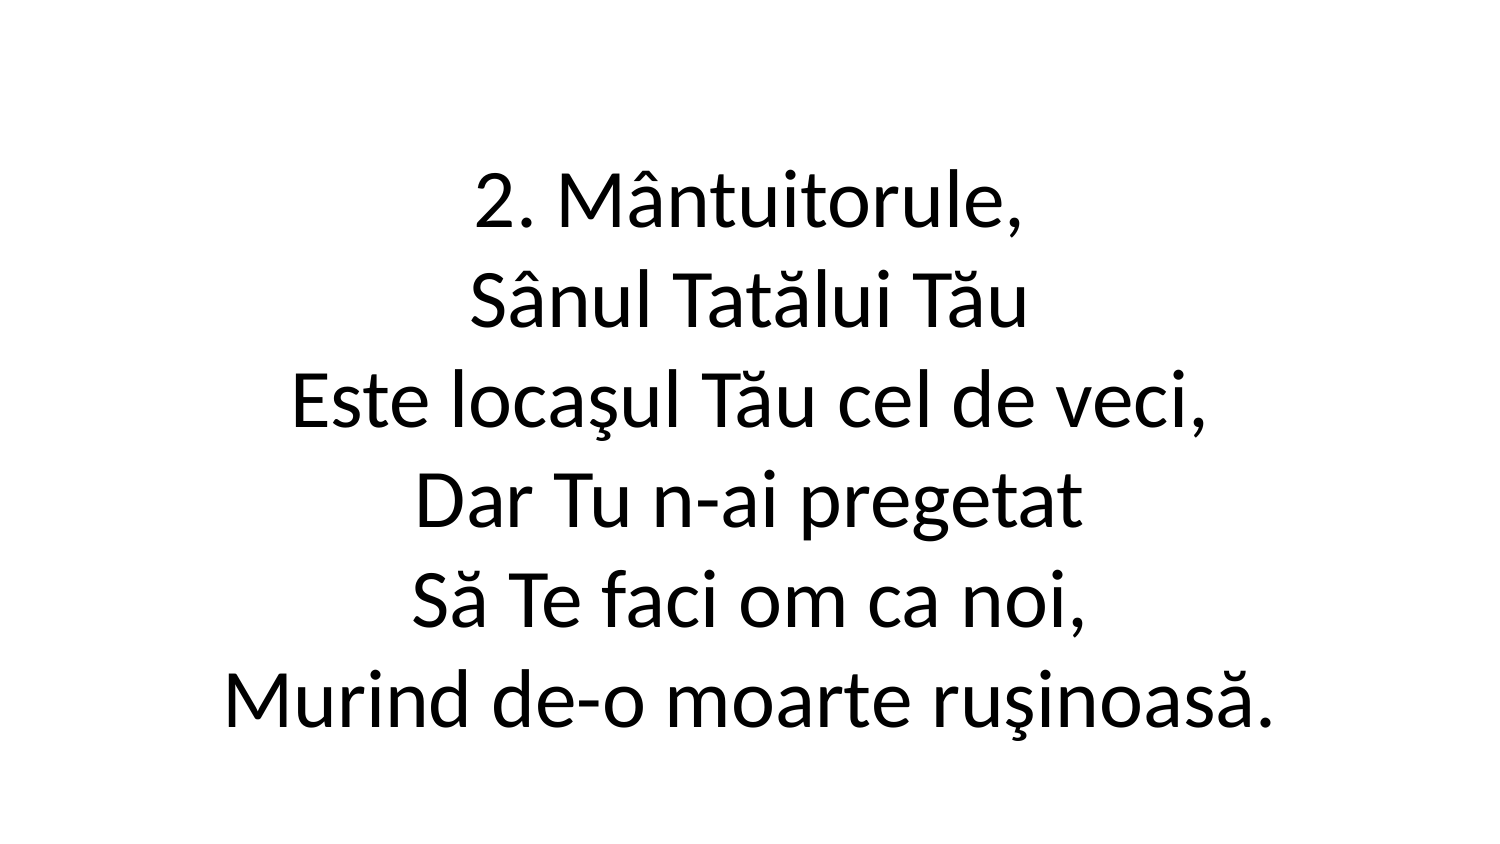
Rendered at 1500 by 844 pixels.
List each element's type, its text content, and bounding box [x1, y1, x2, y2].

text_box 2. Mântuitorule, Sânul Tatălui Tău Este locaşul Tău cel de veci, Dar Tu n-ai pregetat Să Te faci om ca noi, Murind de-o moarte ruşinoasă. [207, 92, 1293, 752]
